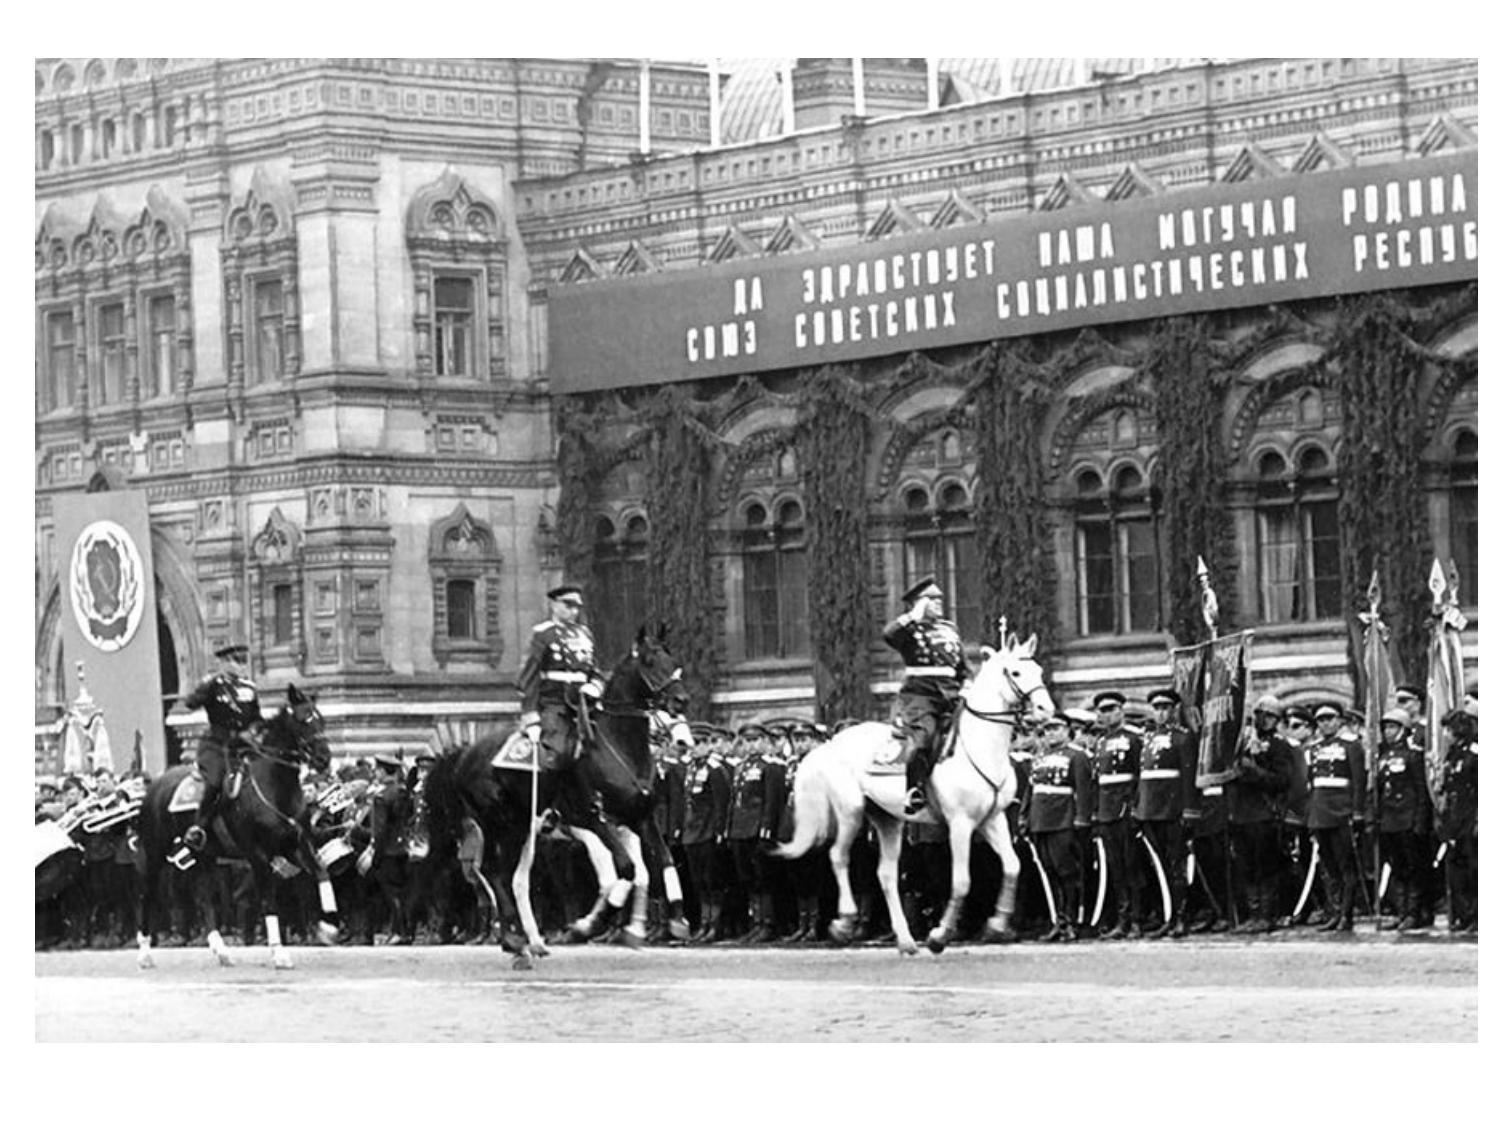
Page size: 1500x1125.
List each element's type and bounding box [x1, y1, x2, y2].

list [34, 58, 1478, 1043]
